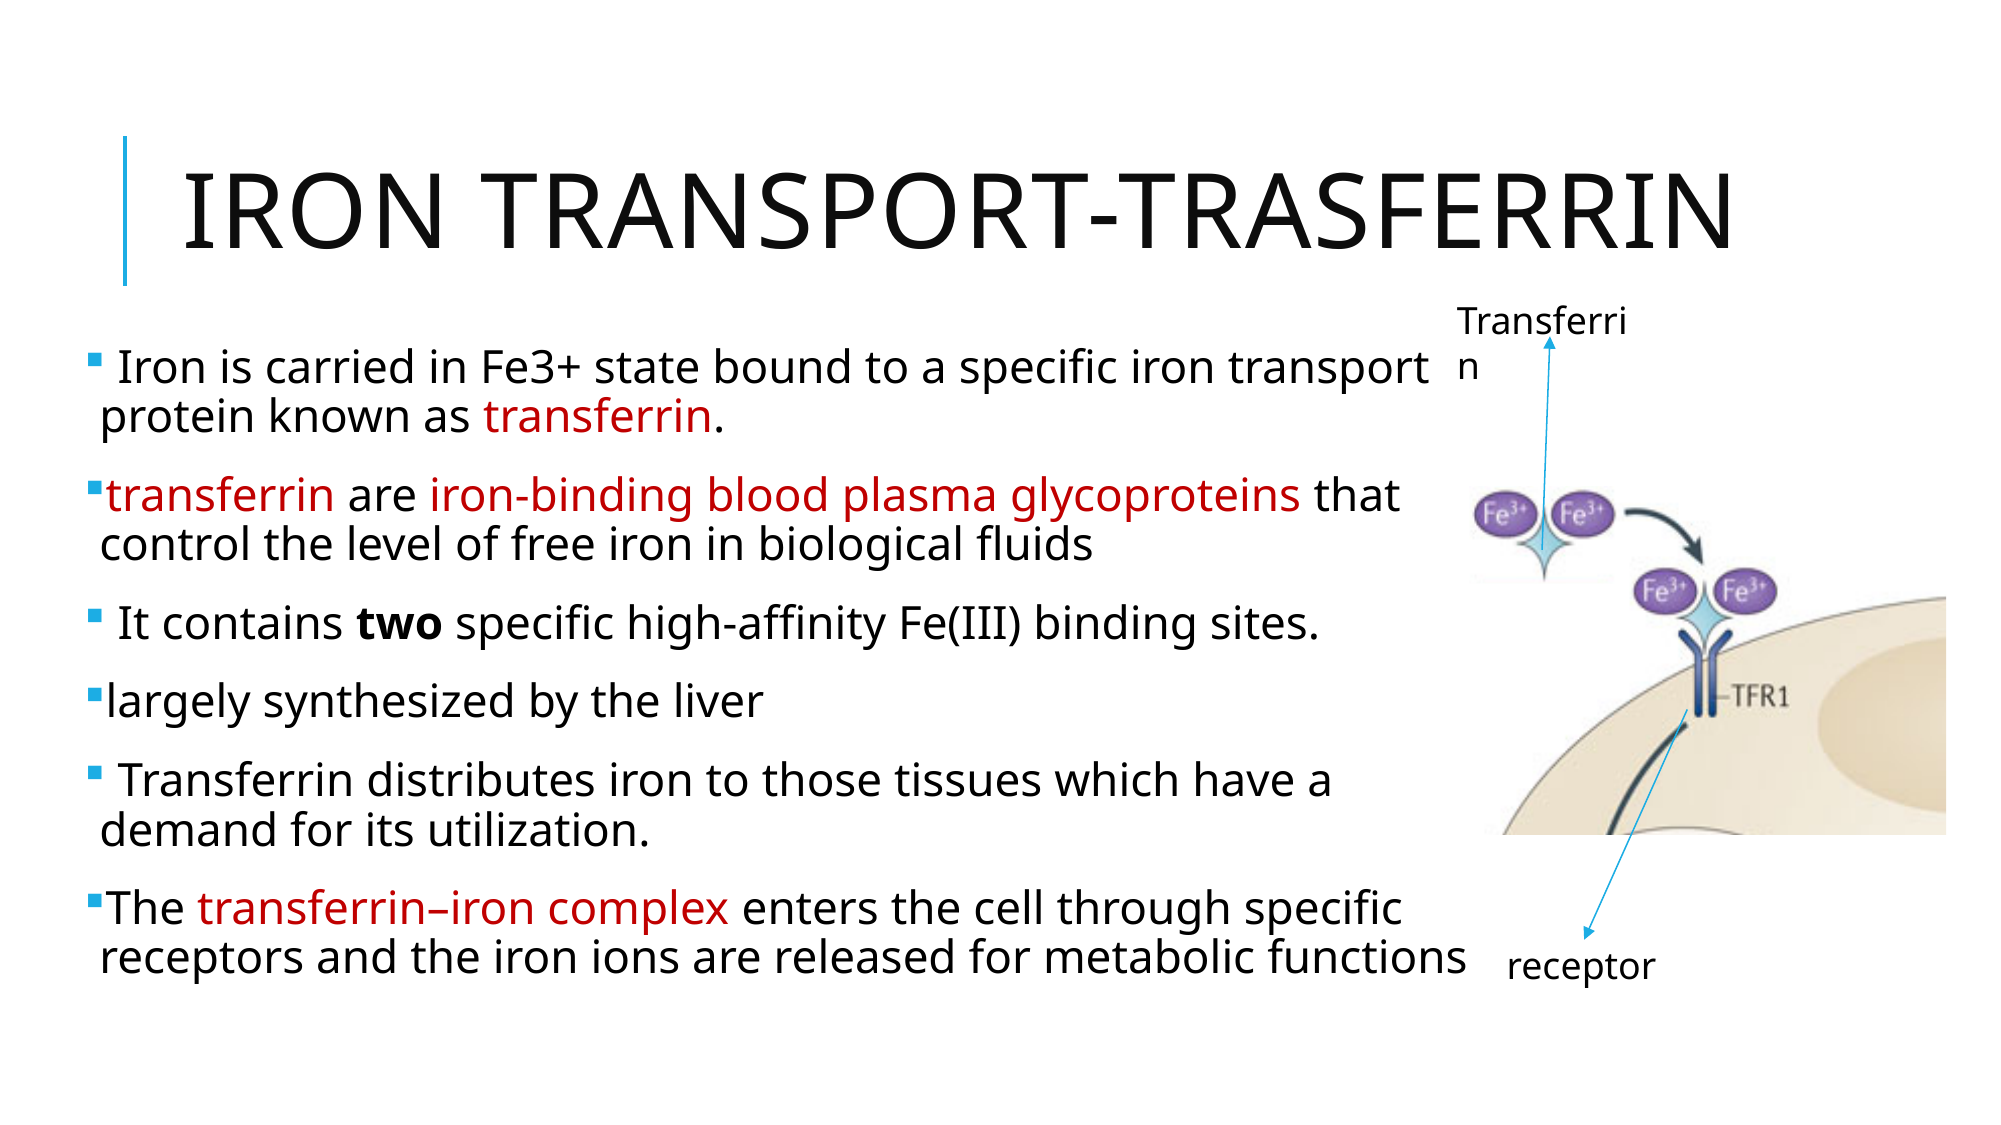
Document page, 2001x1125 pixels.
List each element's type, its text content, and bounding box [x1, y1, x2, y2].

list Iron is carried in Fe3+ state bound to a specific iron transport protein known as transferrin. transferrin are iron-binding blood plasma glycoproteins that control the level of free iron in biological fluids It contains two specific high-affinity Fe(III) binding sites. largely synthesized by the liver Transferrin distributes iron to those tissues which have a demand for its utilization. The transferrin–iron complex enters the cell through specific receptors and the iron ions are released for metabolic functions [76, 336, 1480, 1064]
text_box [1583, 709, 1688, 940]
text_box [1541, 335, 1551, 551]
title Iron transport-Trasferrin [168, 96, 1763, 342]
text_box receptor [1491, 934, 1708, 995]
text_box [1468, 486, 1947, 835]
text_box Transferrin [1442, 289, 1658, 394]
